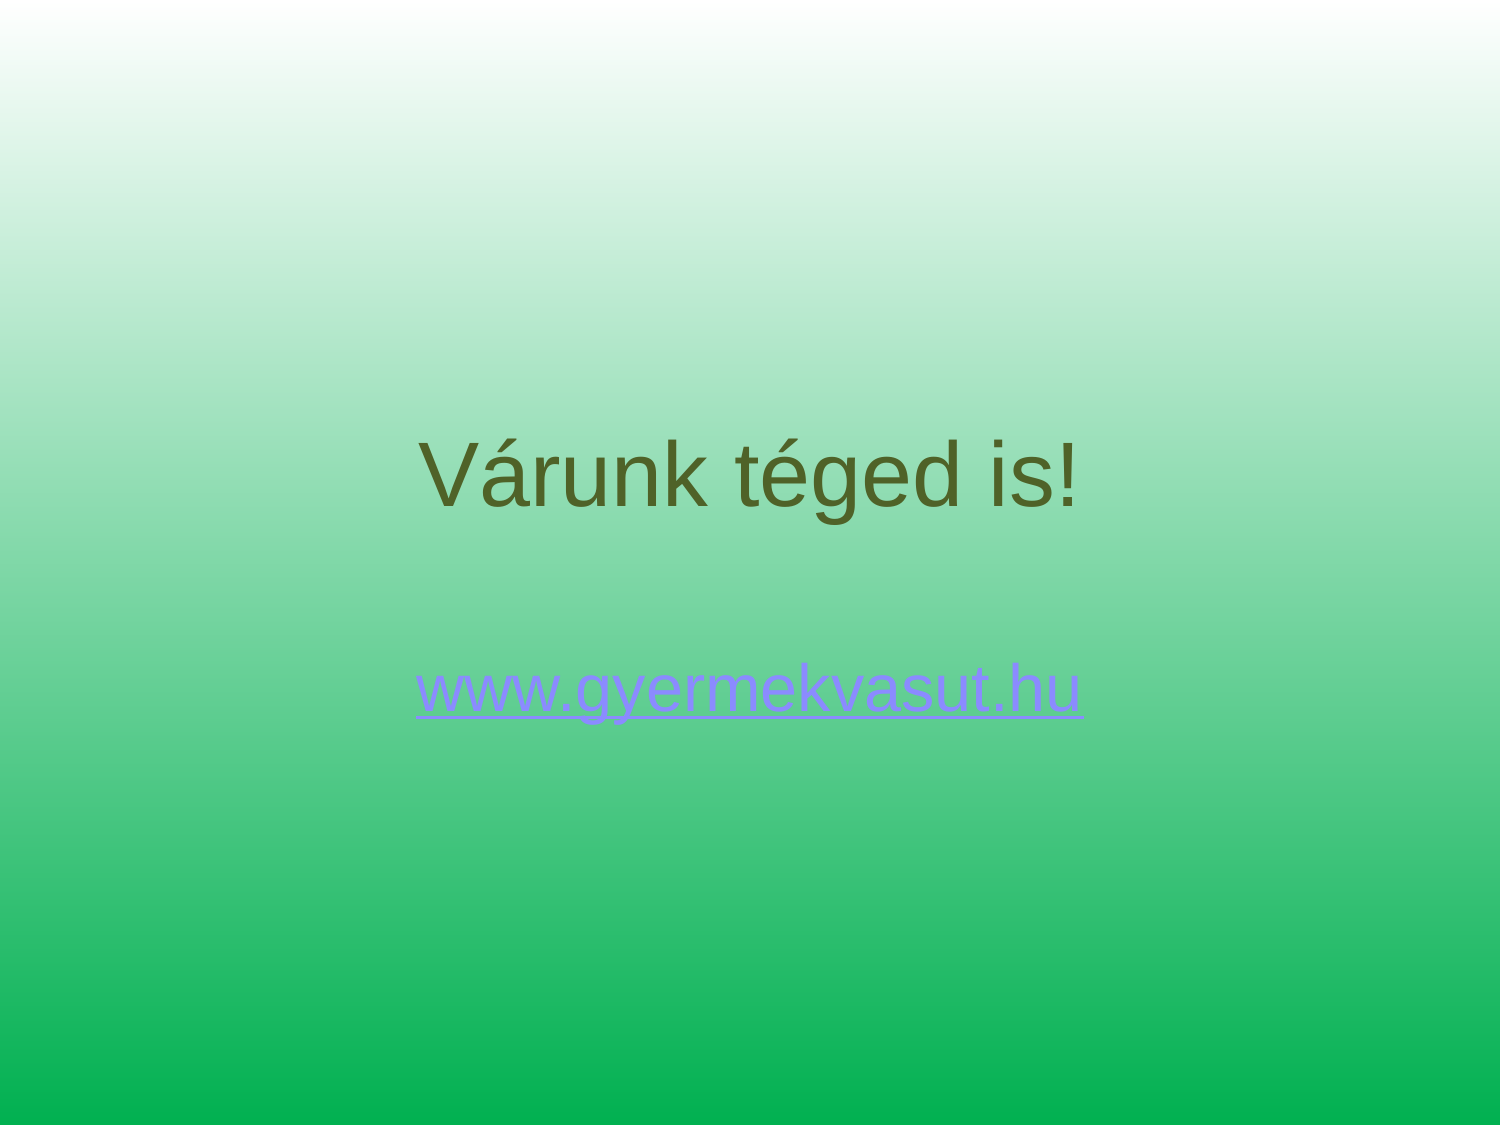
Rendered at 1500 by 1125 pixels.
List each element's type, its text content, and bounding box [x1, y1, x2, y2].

title Várunk téged is! [112, 349, 1388, 591]
subtitle www.gyermekvasut.hu [225, 637, 1275, 925]
